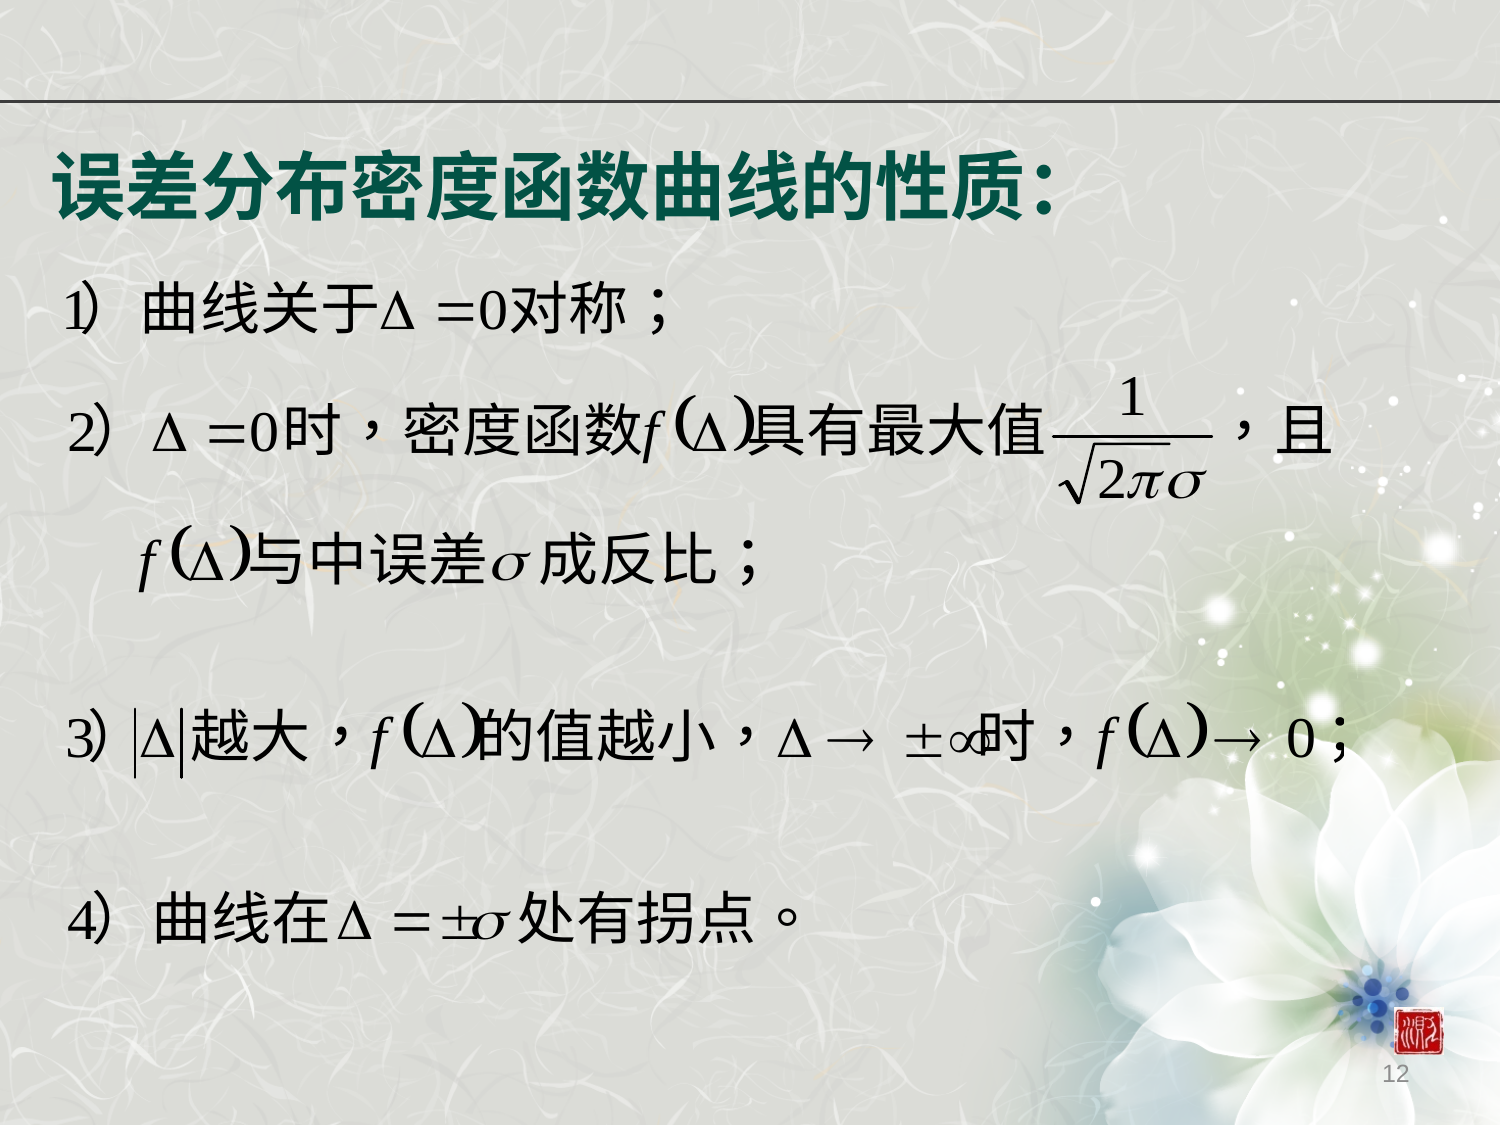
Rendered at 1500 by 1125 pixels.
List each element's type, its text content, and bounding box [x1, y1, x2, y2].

slide_number 12 [1074, 1042, 1425, 1103]
picture [0, 0, 1500, 100]
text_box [58, 269, 1344, 964]
text_box 误差分布密度函数曲线的性质： [35, 105, 1243, 238]
picture [0, 103, 1500, 1125]
